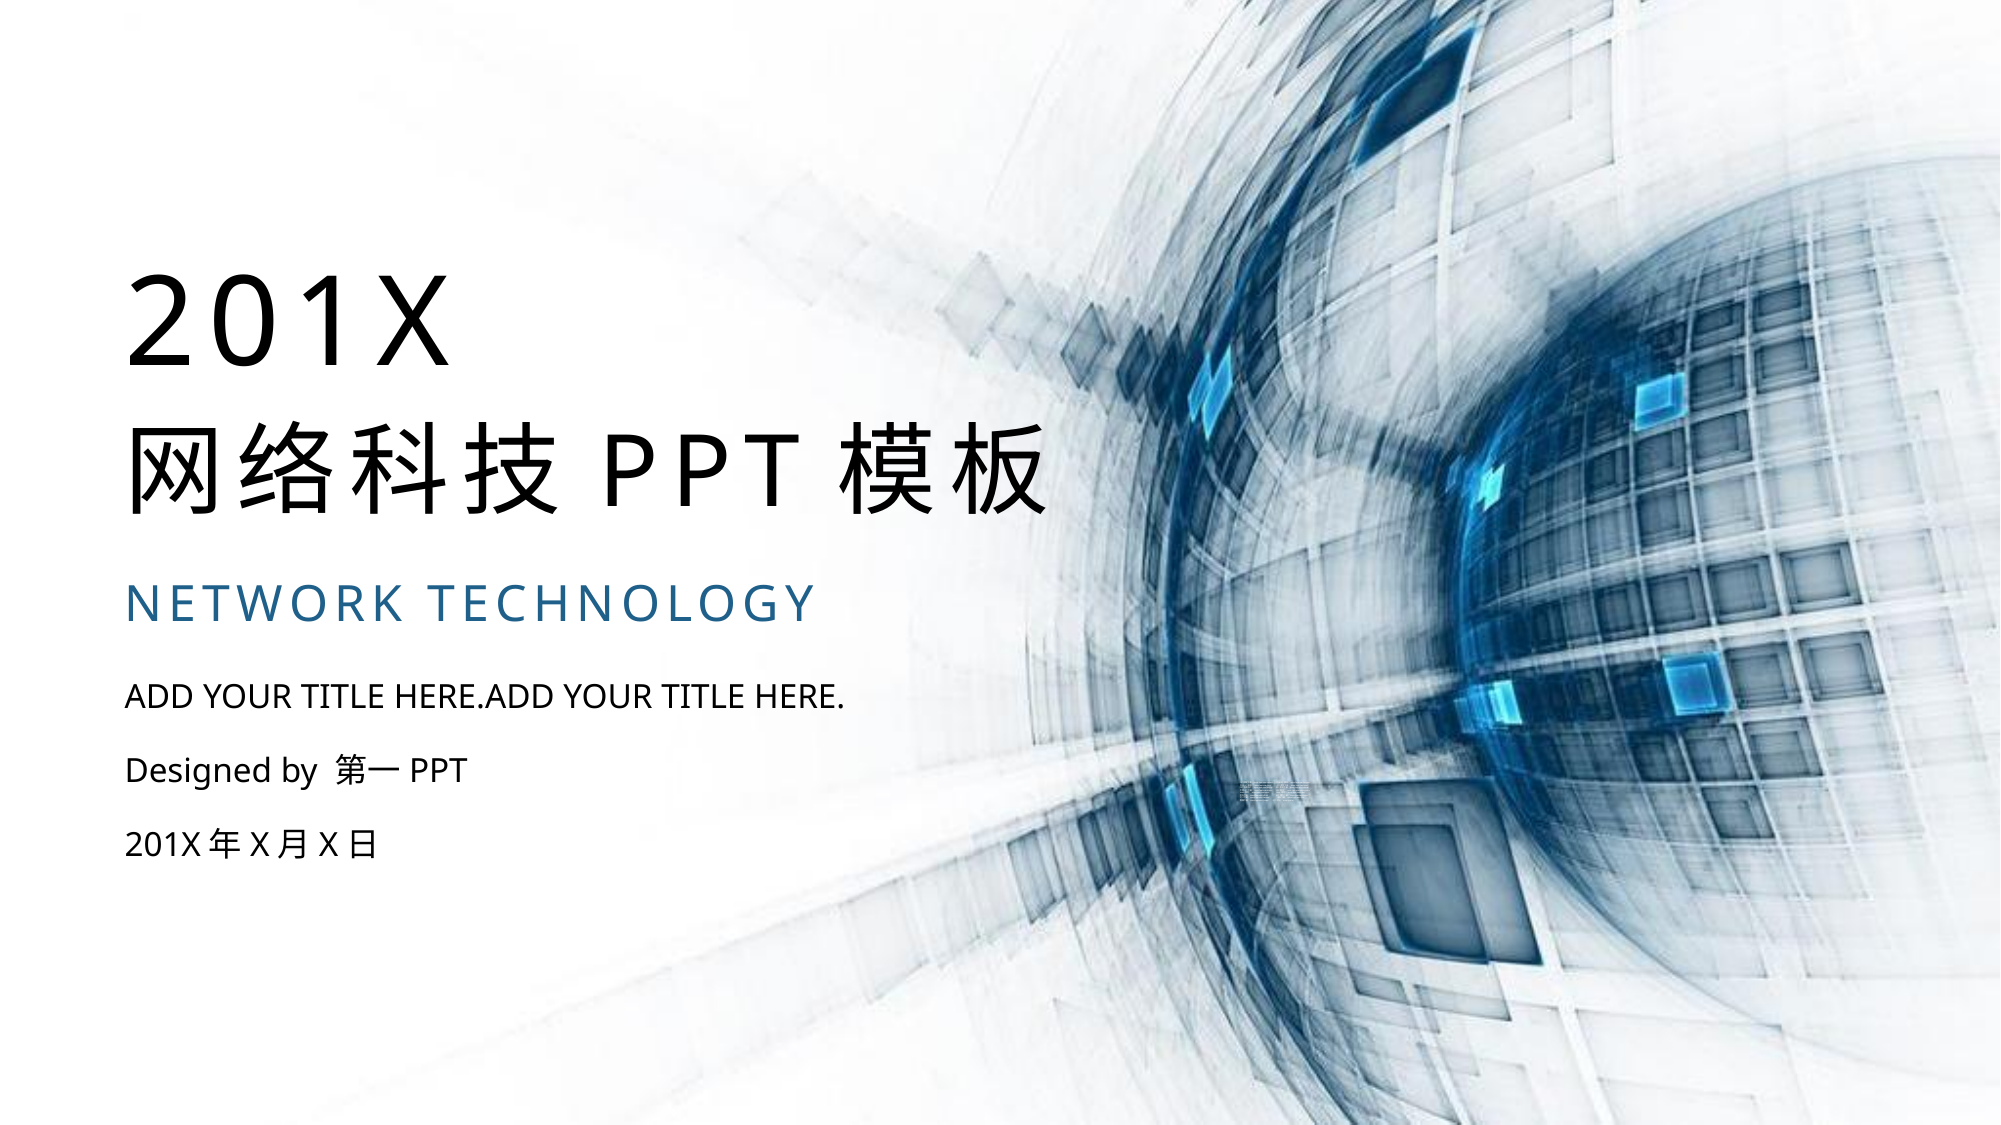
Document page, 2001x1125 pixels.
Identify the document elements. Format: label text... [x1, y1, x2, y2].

text_box 网络科技PPT模板 [109, 399, 1137, 535]
picture [0, 0, 2001, 1125]
text_box 201X年X月X日 [109, 816, 449, 871]
text_box NETWORK TECHNOLOGY [109, 564, 1110, 639]
text_box Designed by 第一PPT [109, 742, 674, 797]
text_box ADD YOUR TITLE HERE.ADD YOUR TITLE HERE. [109, 668, 1122, 723]
text_box 201X [109, 232, 797, 398]
